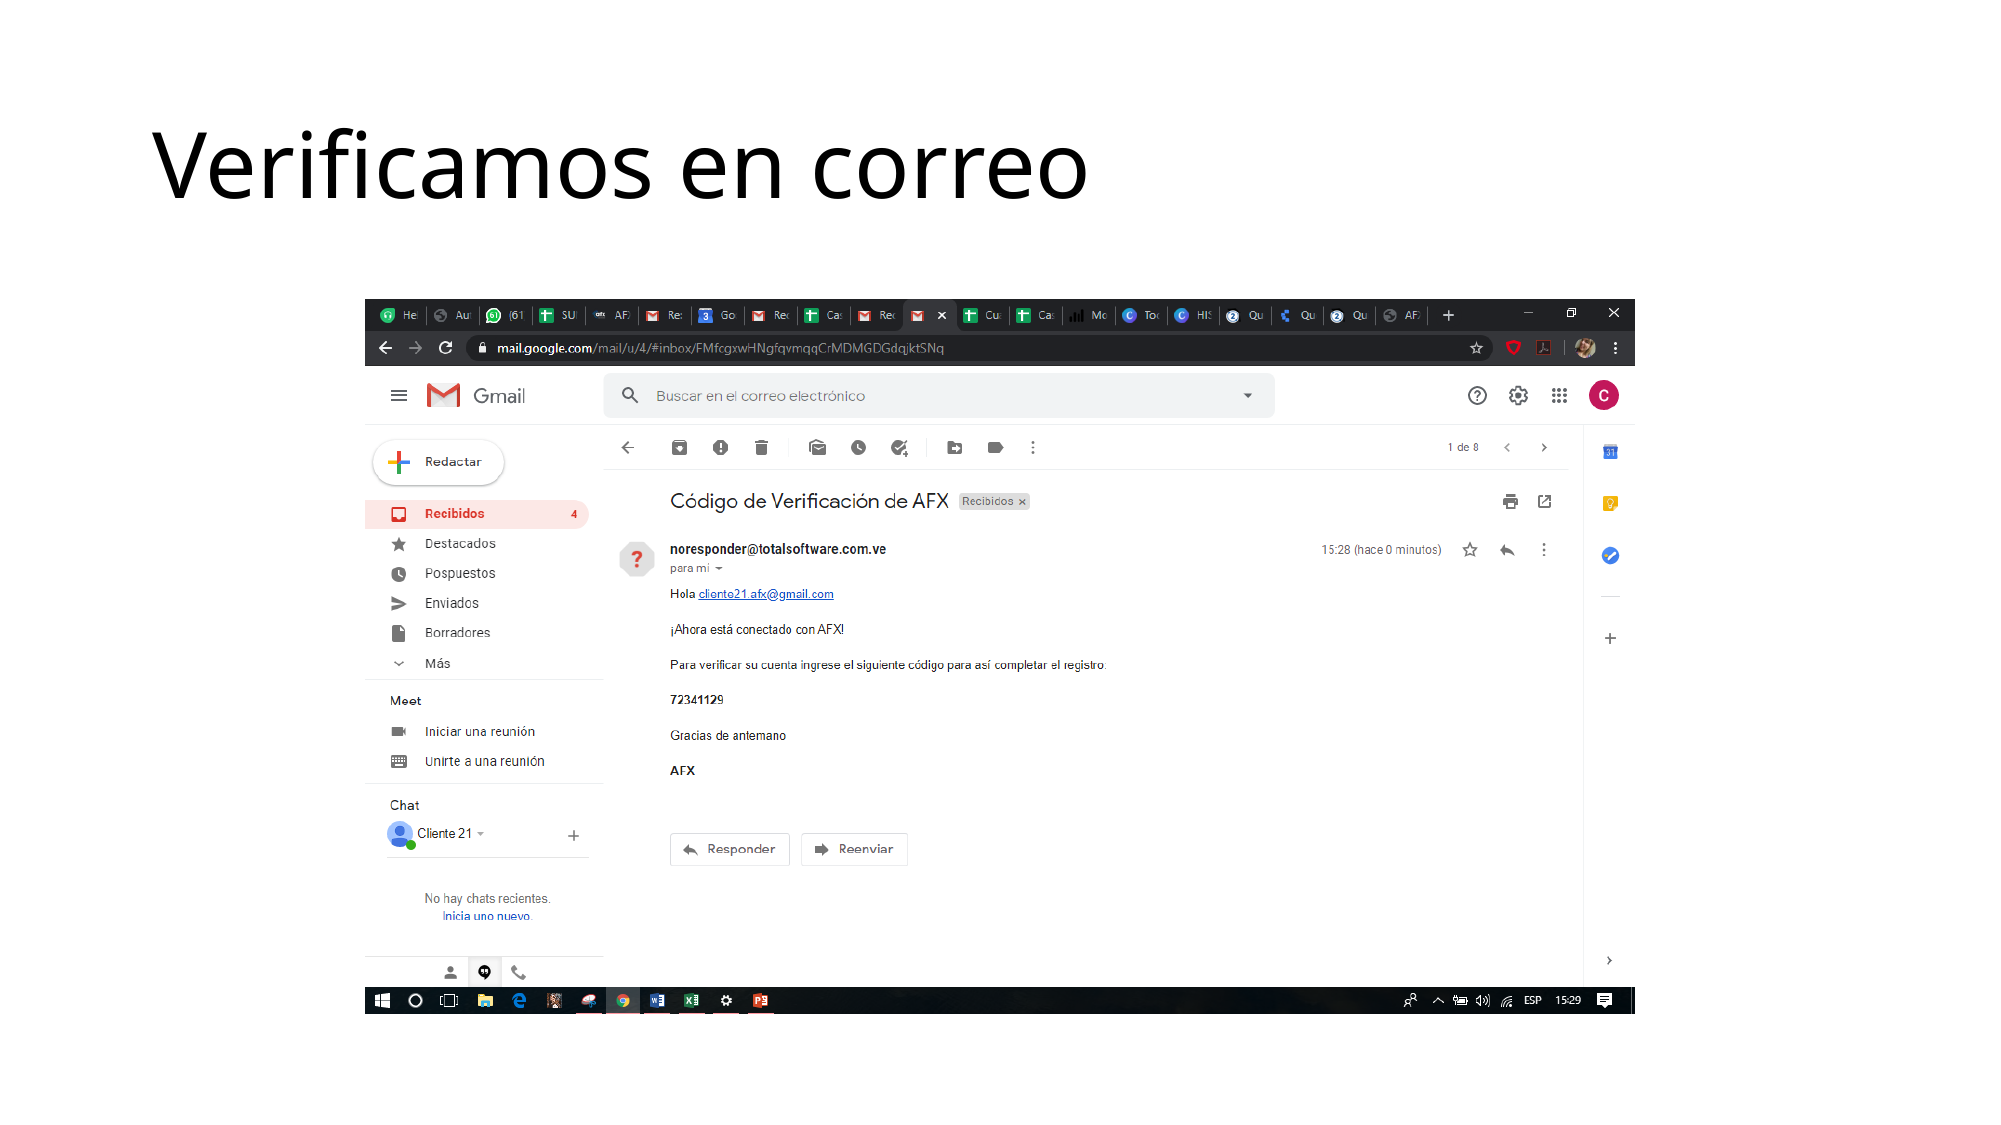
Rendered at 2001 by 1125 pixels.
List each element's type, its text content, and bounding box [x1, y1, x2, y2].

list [365, 299, 1635, 1014]
title Verificamos en correo [137, 59, 1863, 278]
